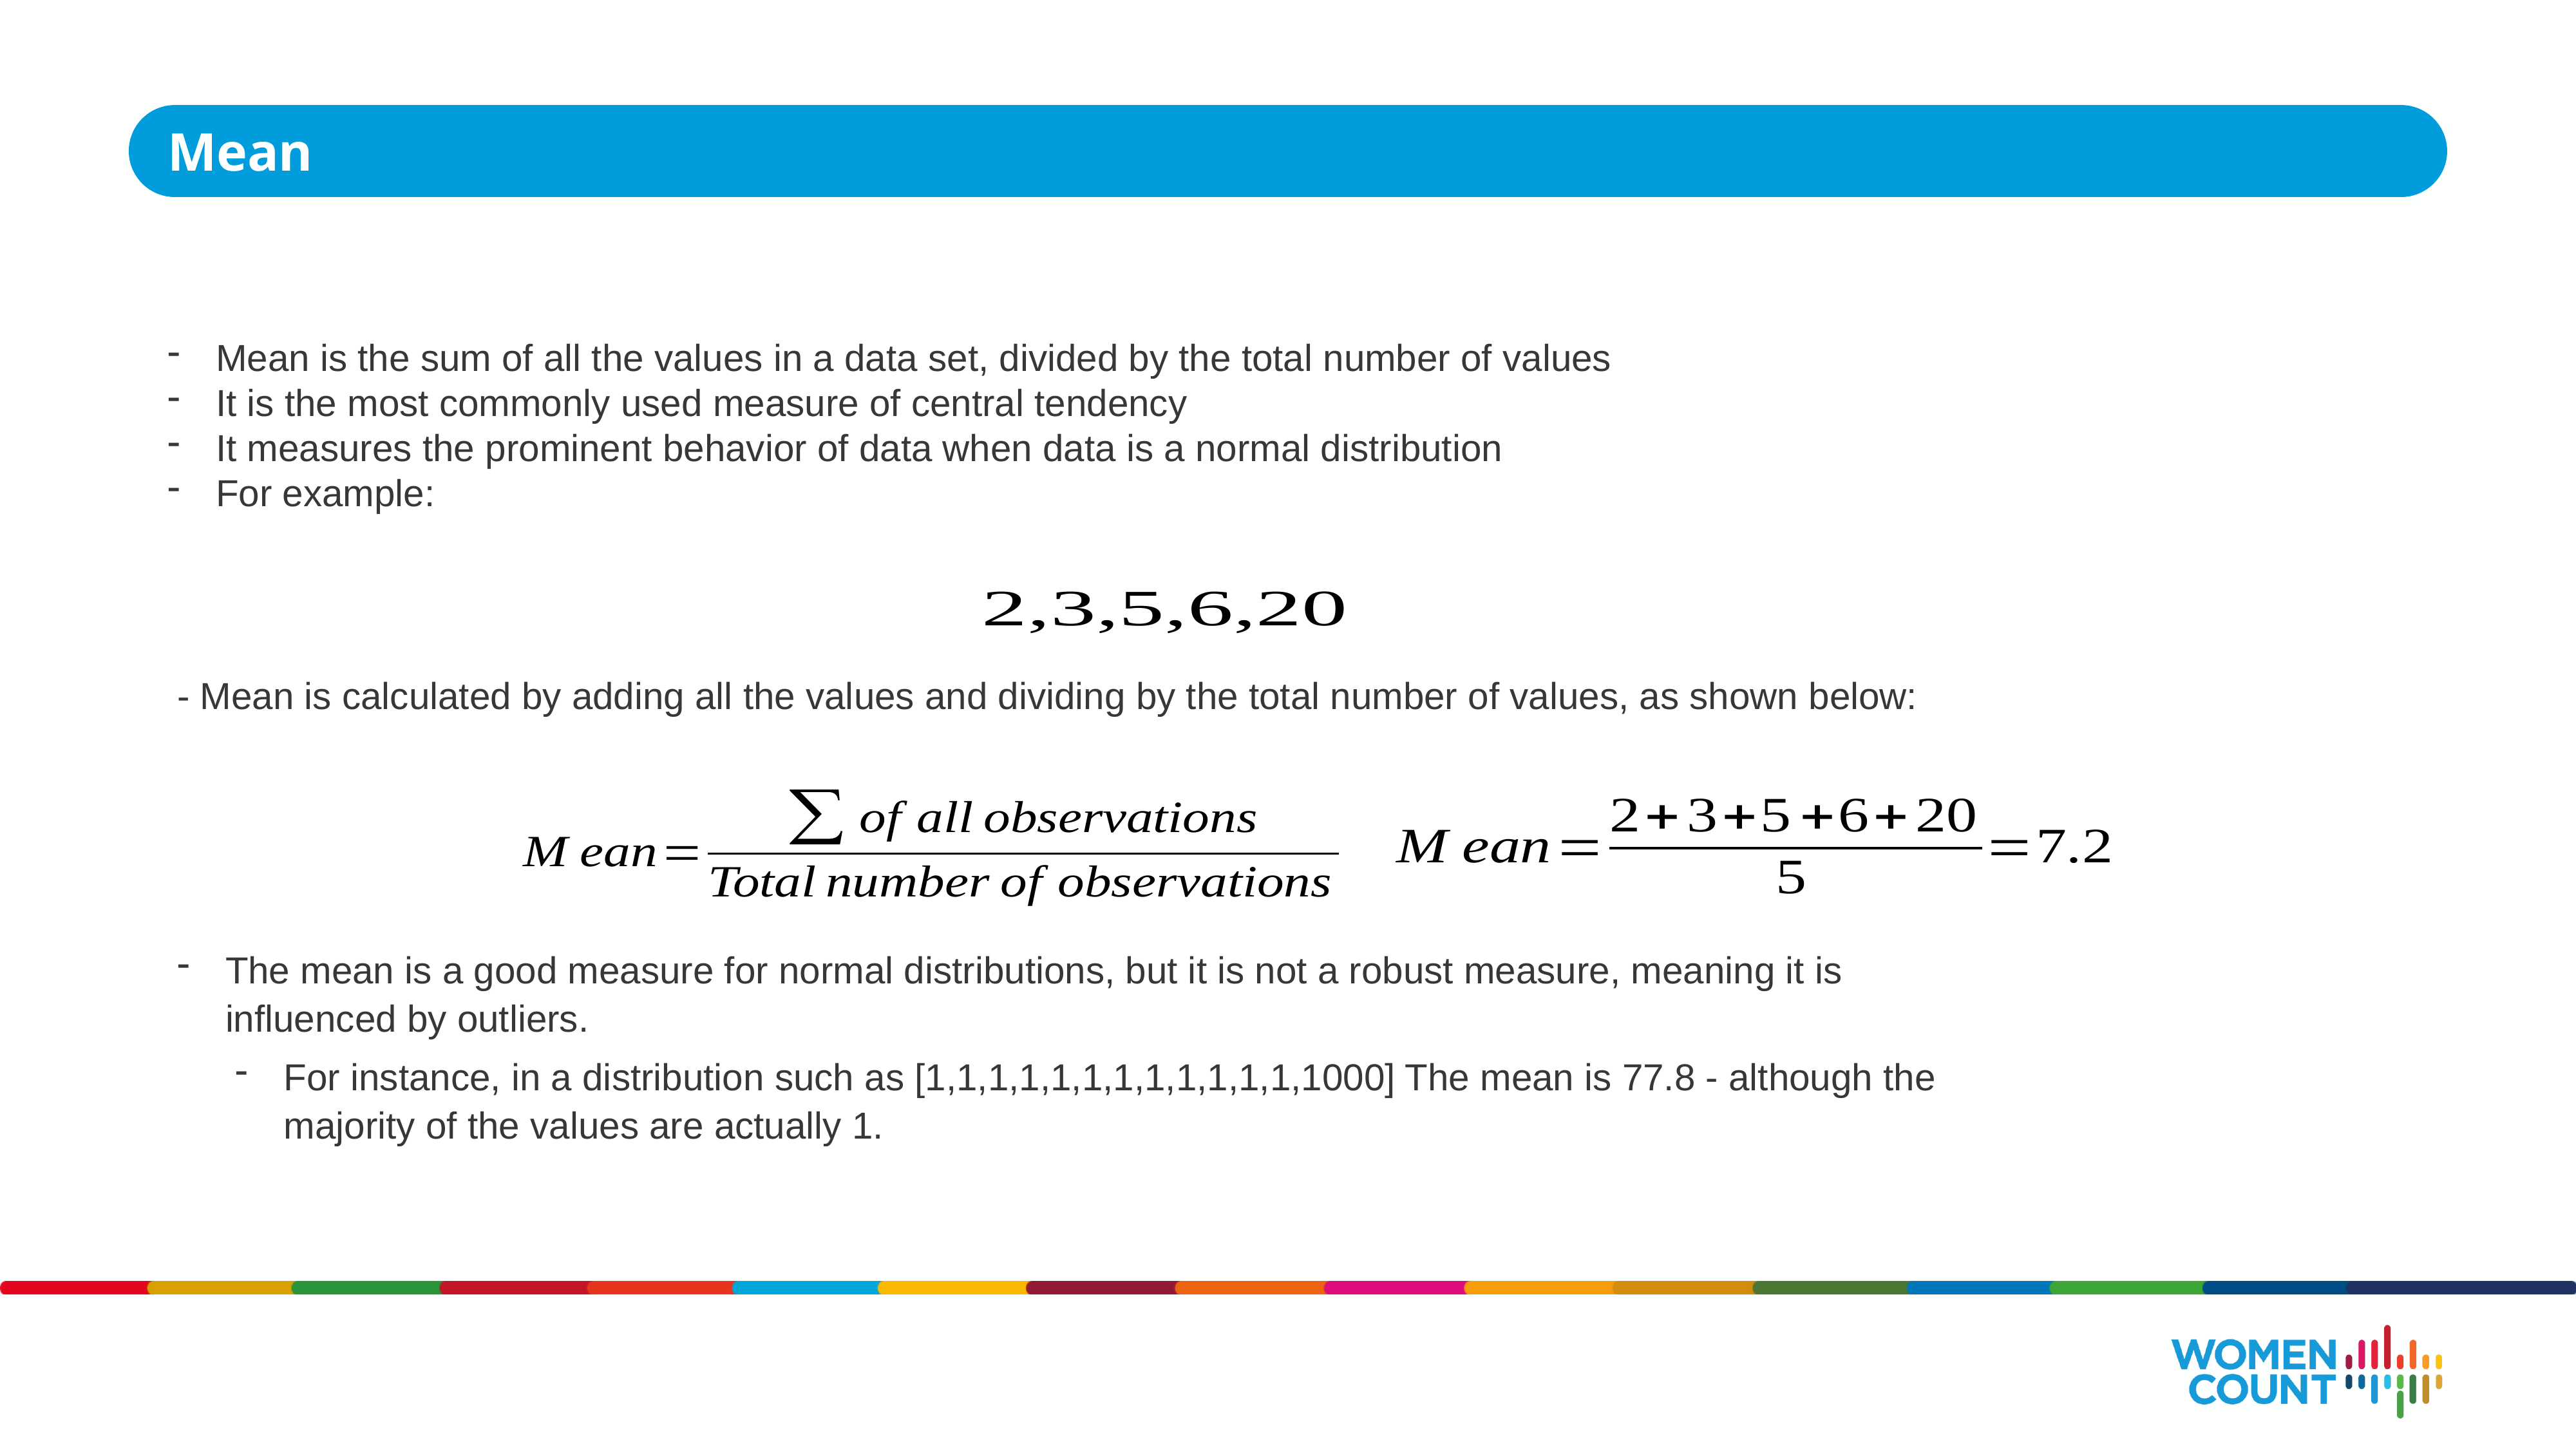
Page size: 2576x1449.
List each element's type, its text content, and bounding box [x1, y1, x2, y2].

list Mean is the sum of all the values in a data set, divided by the total number of values It is the most commonly used measure of central tendency It measures the prominent behavior of data when data is a normal distribution For example: [167, 334, 2411, 607]
text_box The mean is a good measure for normal distributions, but it is not a robust measure, meaning it is influenced by outliers. For instance, in a distribution such as [1,1,1,1,1,1,1,1,1,1,1,1,1000] The mean is 77.8 - although the majority of the values are actually 1. [167, 938, 1963, 1151]
text_box - Mean is calculated by adding all the values and dividing by the total number of values, as shown below: [167, 663, 2061, 722]
list Mean [167, 119, 2411, 182]
